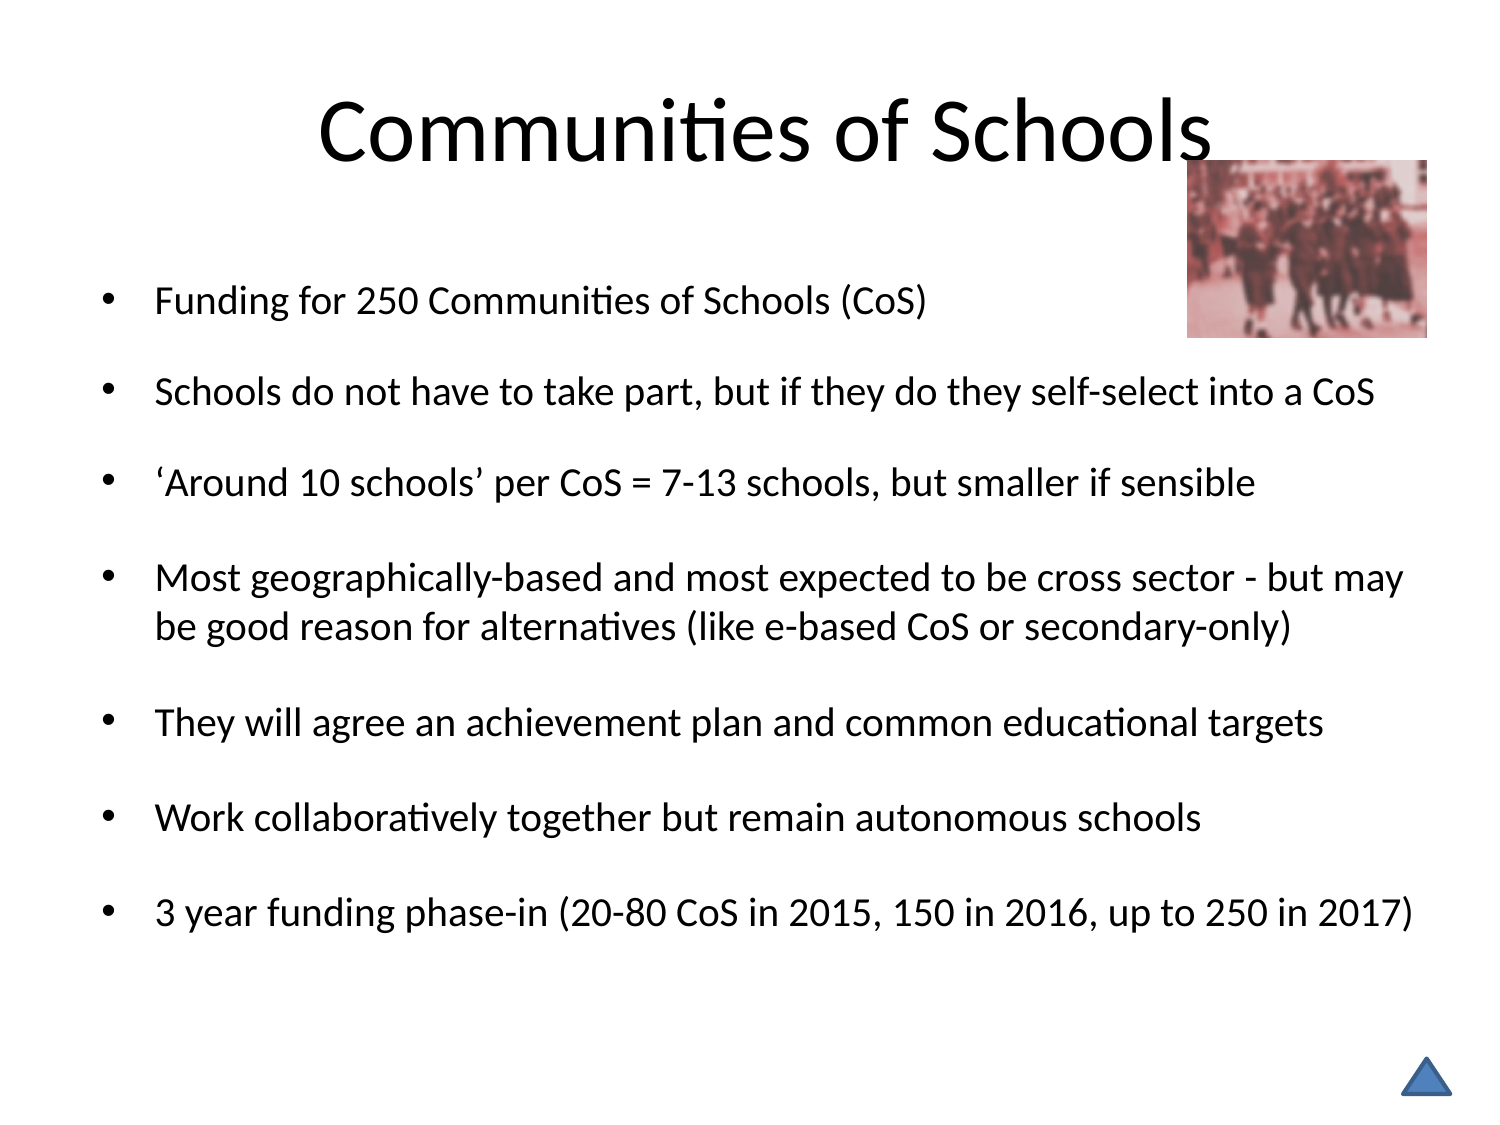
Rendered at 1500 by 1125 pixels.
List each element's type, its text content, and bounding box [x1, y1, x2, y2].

list Funding for 250 Communities of Schools (CoS) Schools do not have to take part, but if they do they self-select into a CoS ‘Around 10 schools’ per CoS = 7-13 schools, but smaller if sensible Most geographically-based and most expected to be cross sector - but may be good reason for alternatives (like e-based CoS or secondary-only) They will agree an achievement plan and common educational targets Work collaboratively together but remain autonomous schools 3 year funding phase-in (20-80 CoS in 2015, 150 in 2016, up to 250 in 2017) [86, 208, 1446, 1047]
text_box [1401, 1056, 1453, 1097]
picture [1186, 160, 1427, 339]
title Communities of Schools [91, 30, 1442, 219]
